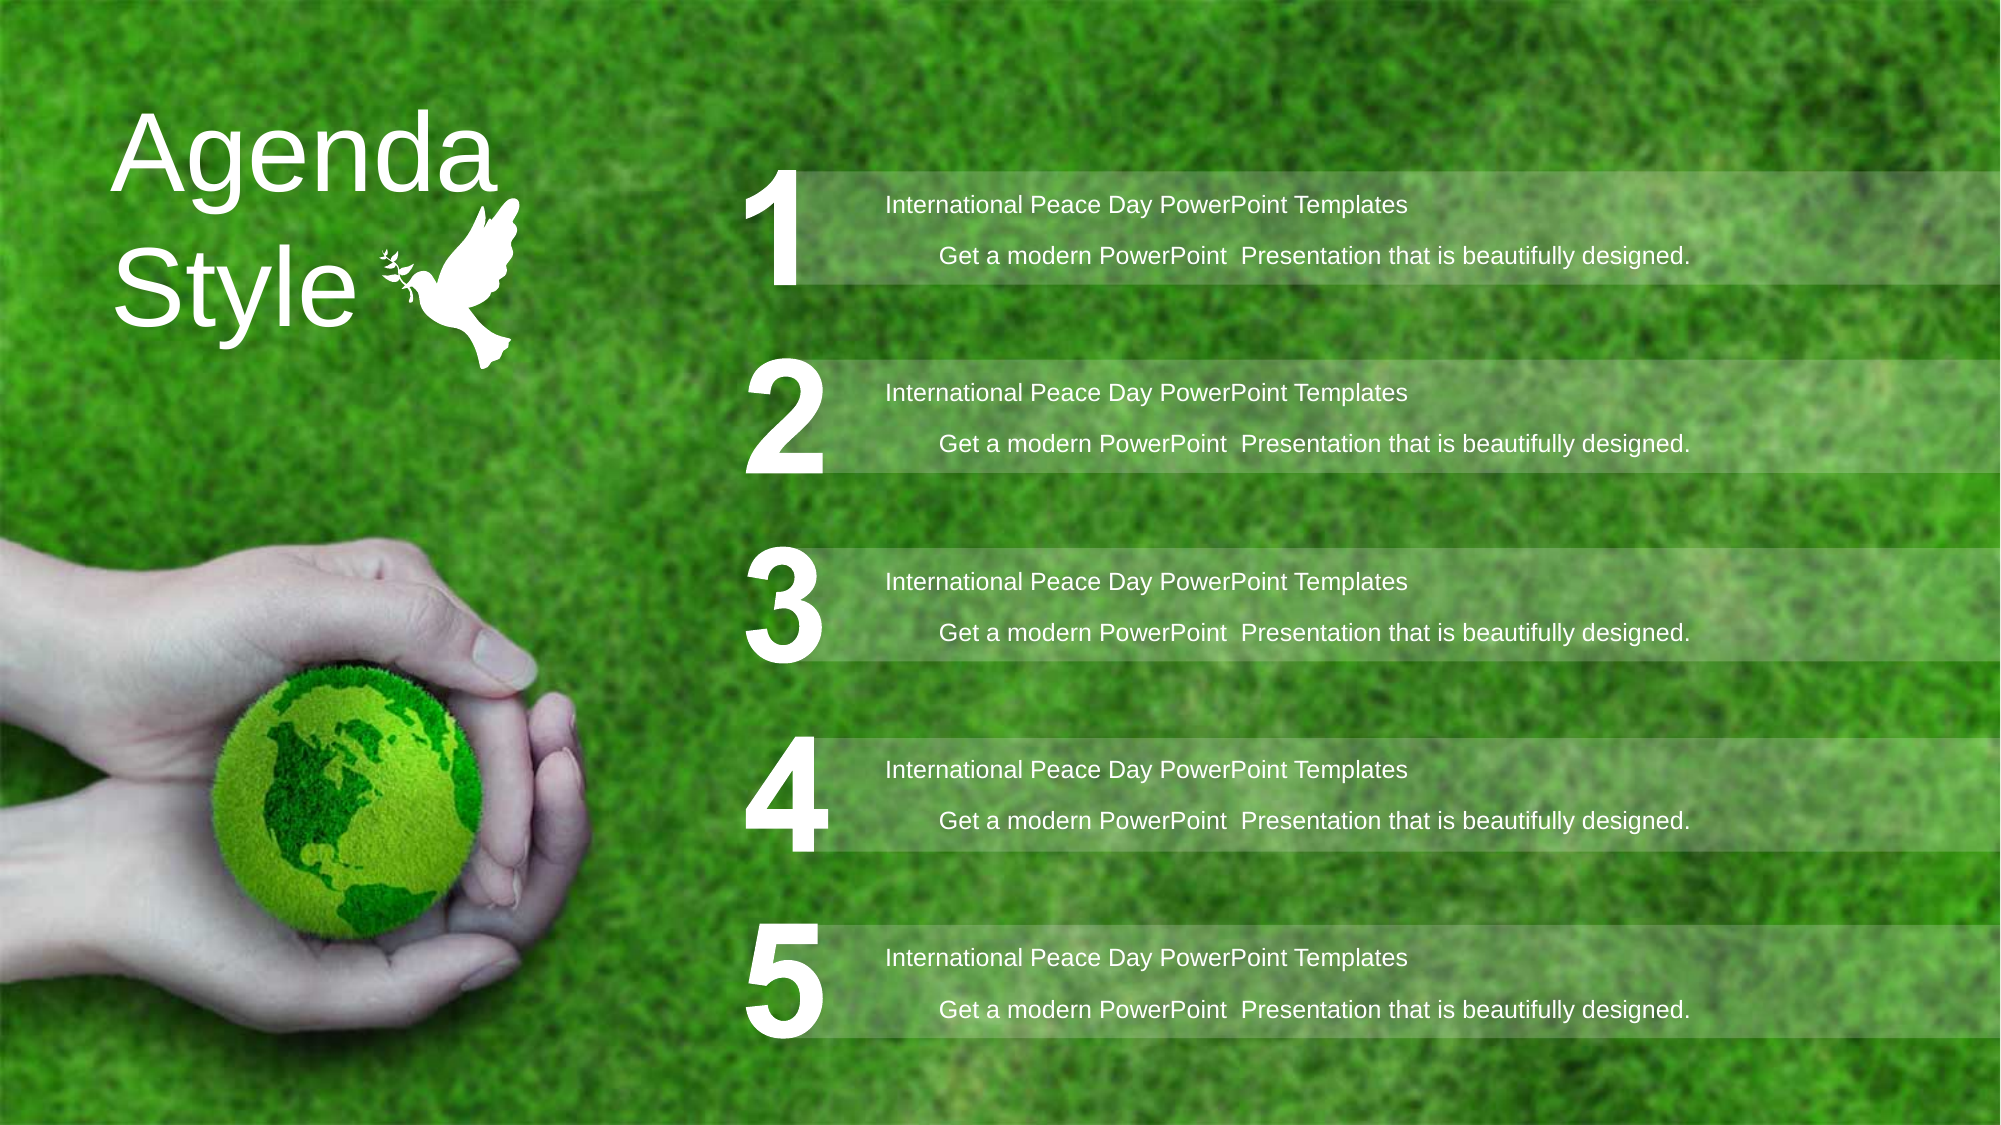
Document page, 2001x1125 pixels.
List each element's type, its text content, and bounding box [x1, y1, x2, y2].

text_box International Peace Day PowerPoint Templates [870, 746, 1691, 791]
text_box International Peace Day PowerPoint Templates [870, 934, 1691, 980]
text_box Agenda Style [95, 71, 590, 357]
text_box Get a modern PowerPoint Presentation that is beautifully designed. [924, 420, 1745, 466]
text_box [744, 169, 798, 287]
text_box [783, 358, 2000, 475]
text_box Get a modern PowerPoint Presentation that is beautifully designed. [924, 609, 1745, 654]
text_box [798, 170, 2000, 286]
text_box [775, 923, 2000, 1040]
text_box [797, 547, 2000, 663]
text_box [815, 737, 2000, 853]
text_box International Peace Day PowerPoint Templates [870, 369, 1691, 415]
picture [0, 0, 2001, 1125]
text_box [744, 922, 824, 1040]
text_box [744, 545, 823, 665]
text_box Get a modern PowerPoint Presentation that is beautifully designed. [924, 232, 1745, 277]
text_box [379, 198, 520, 369]
text_box [744, 735, 830, 853]
text_box International Peace Day PowerPoint Templates [870, 181, 1691, 226]
text_box [744, 357, 824, 475]
text_box Get a modern PowerPoint Presentation that is beautifully designed. [924, 985, 1745, 1031]
text_box Get a modern PowerPoint Presentation that is beautifully designed. [924, 797, 1745, 843]
text_box International Peace Day PowerPoint Templates [870, 557, 1691, 603]
